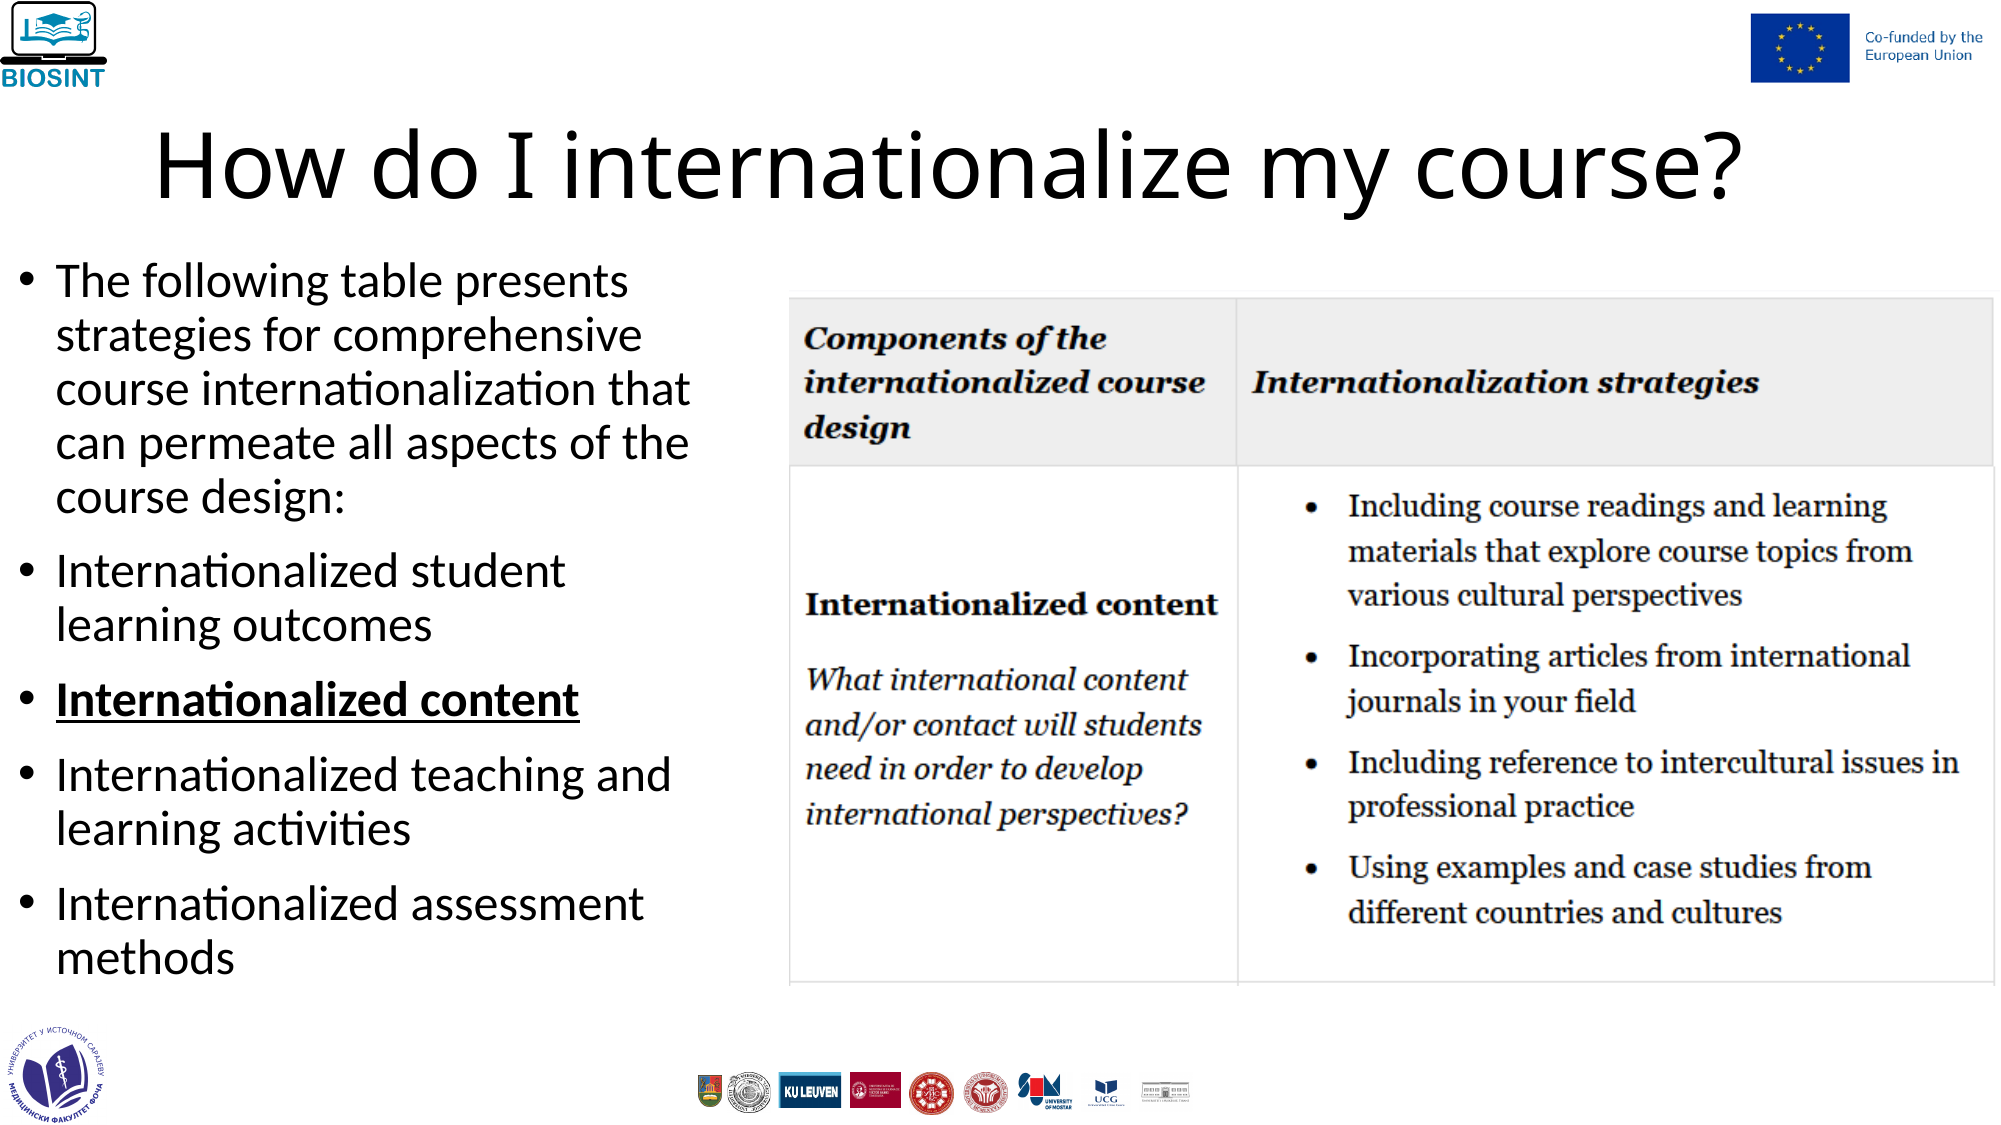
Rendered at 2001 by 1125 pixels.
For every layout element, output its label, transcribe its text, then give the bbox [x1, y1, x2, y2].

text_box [698, 1072, 1196, 1125]
picture [77, 79, 83, 87]
picture [1746, 1, 2000, 90]
picture [789, 290, 2000, 986]
text_box The following table presents strategies for comprehensive course internationalization that can permeate all aspects of the course design: Internationalized student learning outcomes Internationalized content Internationalized teaching and learning activities Internationalized assessment methods [3, 246, 748, 1125]
picture [0, 1, 107, 87]
title How do I internationalize my course? [137, 59, 1863, 278]
picture [3, 1024, 107, 1125]
picture [32, 72, 40, 83]
